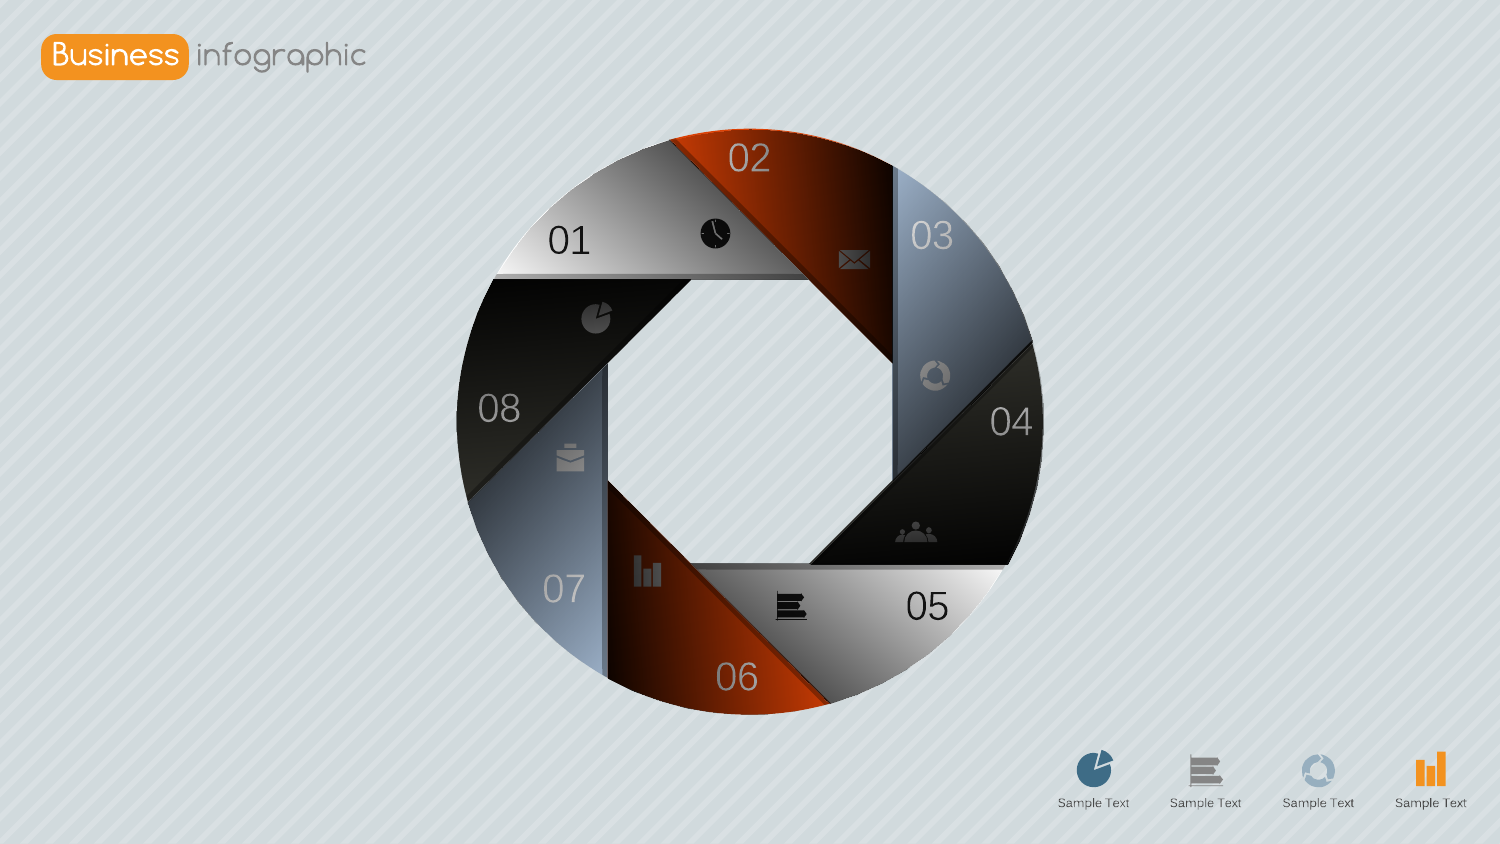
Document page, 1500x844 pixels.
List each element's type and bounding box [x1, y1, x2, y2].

text_box [371, 44, 1128, 800]
